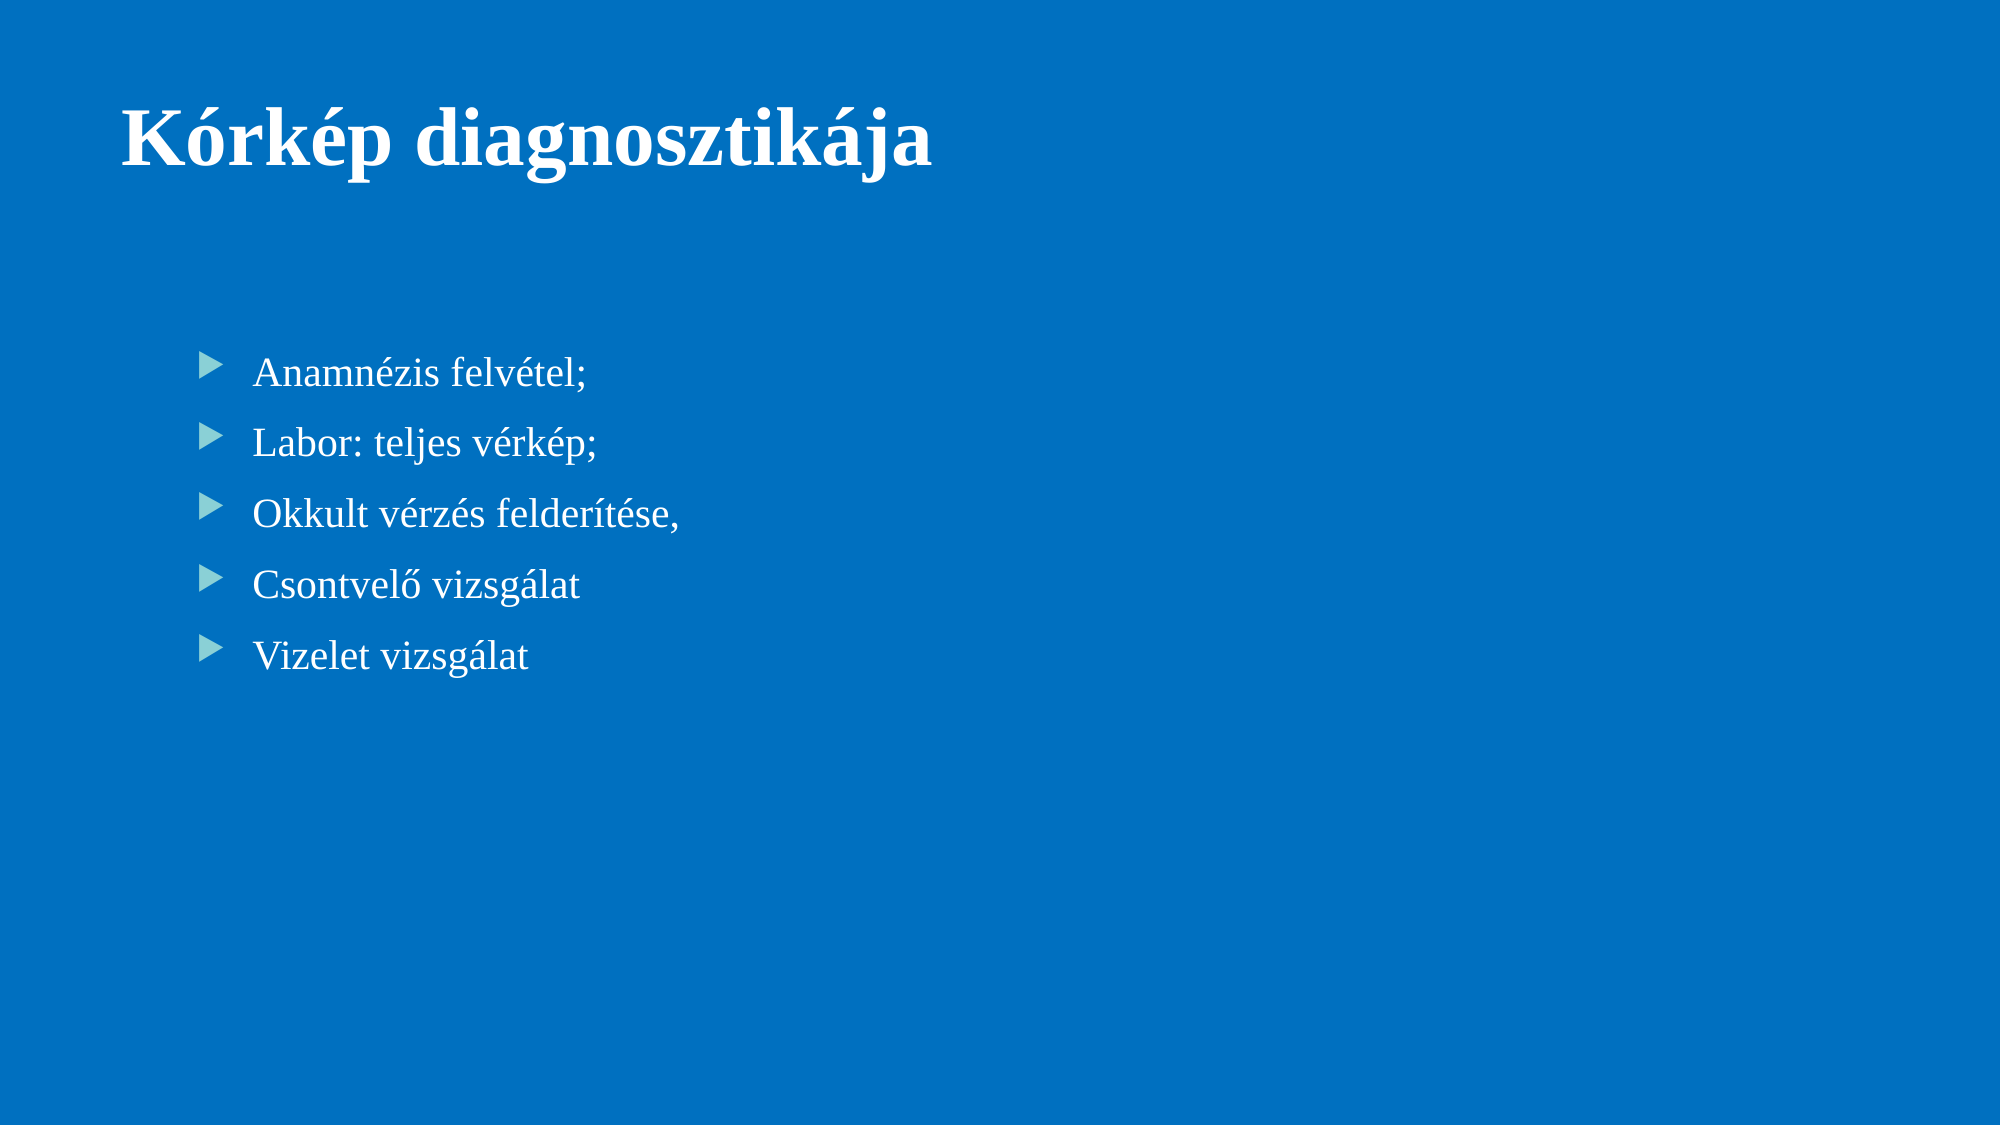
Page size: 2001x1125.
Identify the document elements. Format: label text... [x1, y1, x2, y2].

list Anamnézis felvétel; Labor: teljes vérkép; Okkult vérzés felderítése, Csontvelő vizsgálat Vizelet vizsgálat [181, 336, 1649, 1025]
title Kórkép diagnosztikája [106, 74, 1649, 304]
